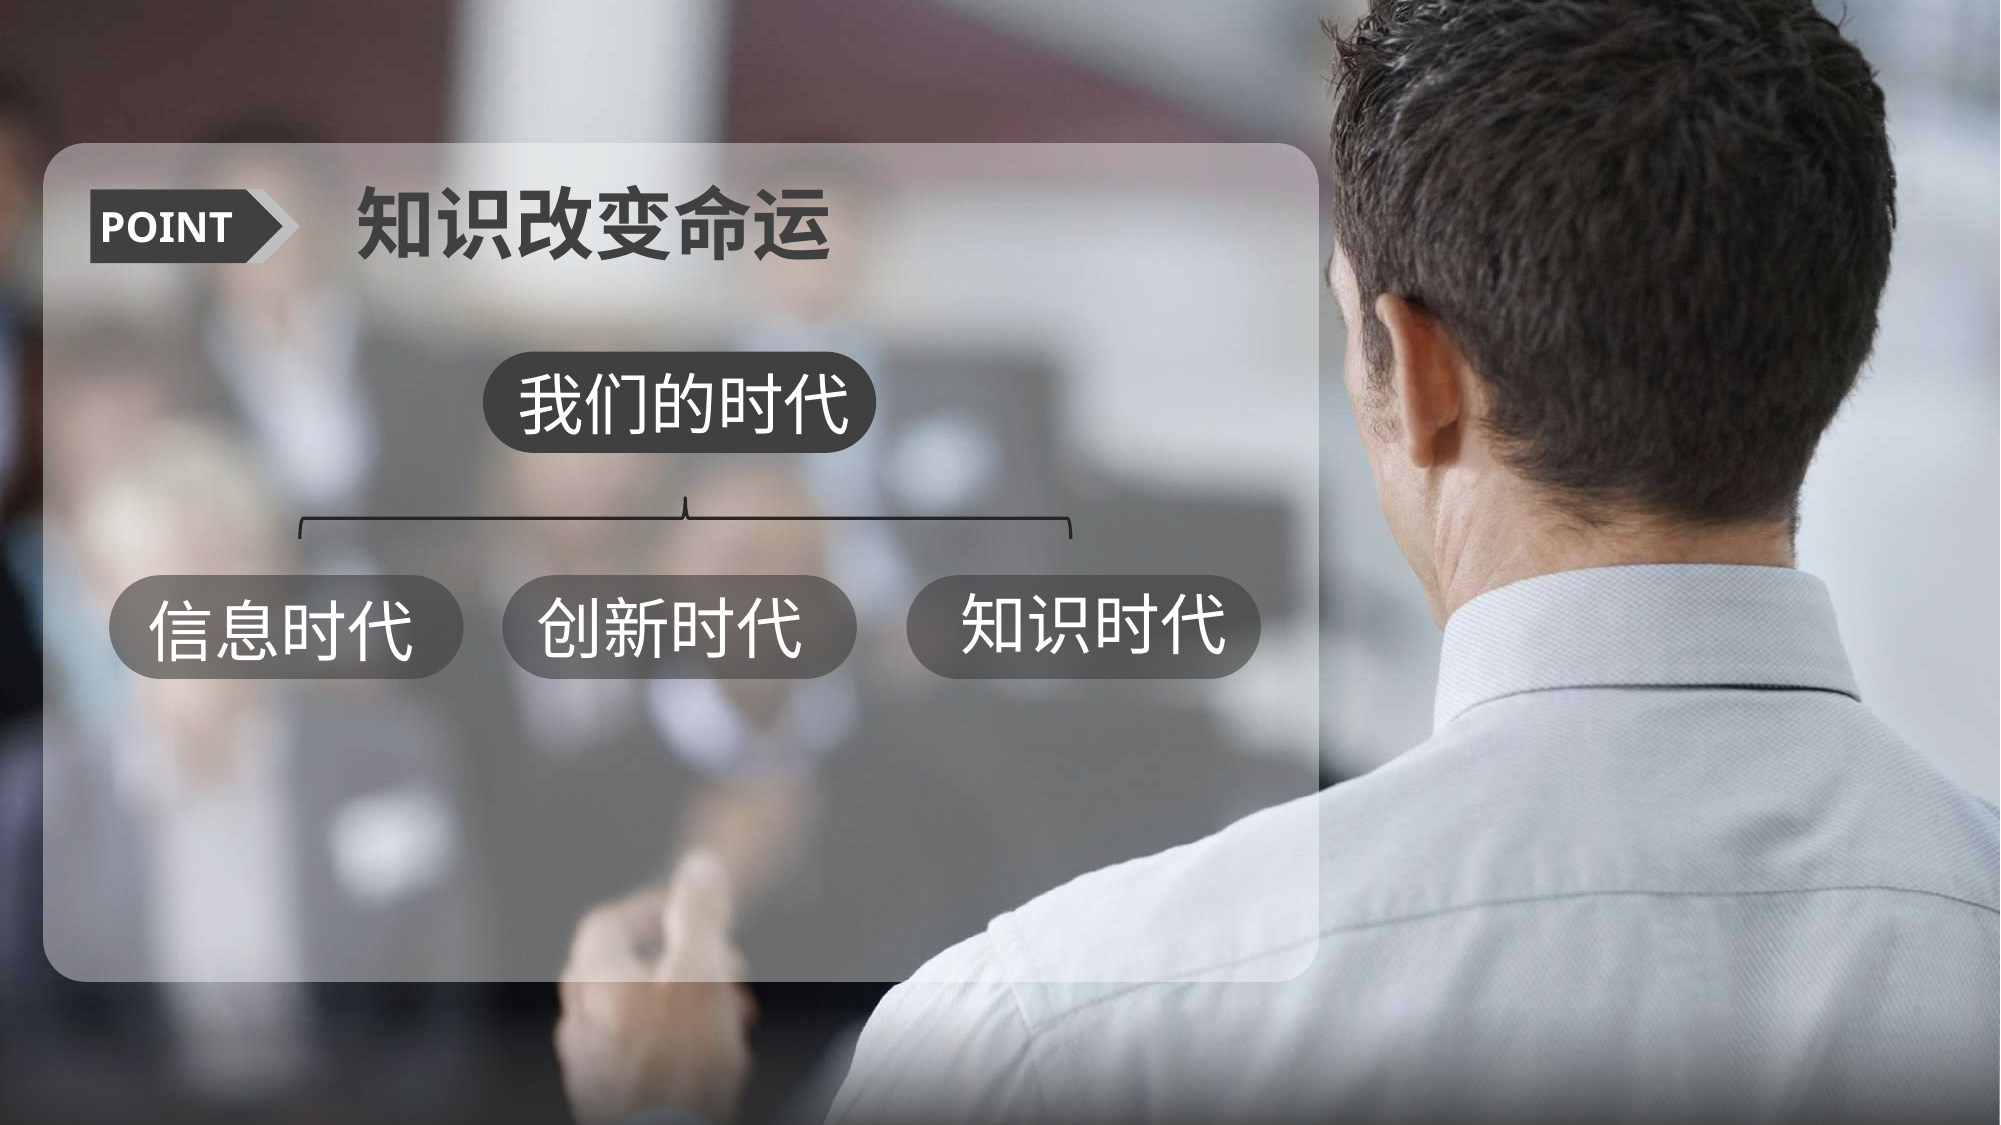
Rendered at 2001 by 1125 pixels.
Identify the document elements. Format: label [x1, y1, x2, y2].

text_box [90, 189, 301, 264]
text_box [0, 0, 2000, 1125]
